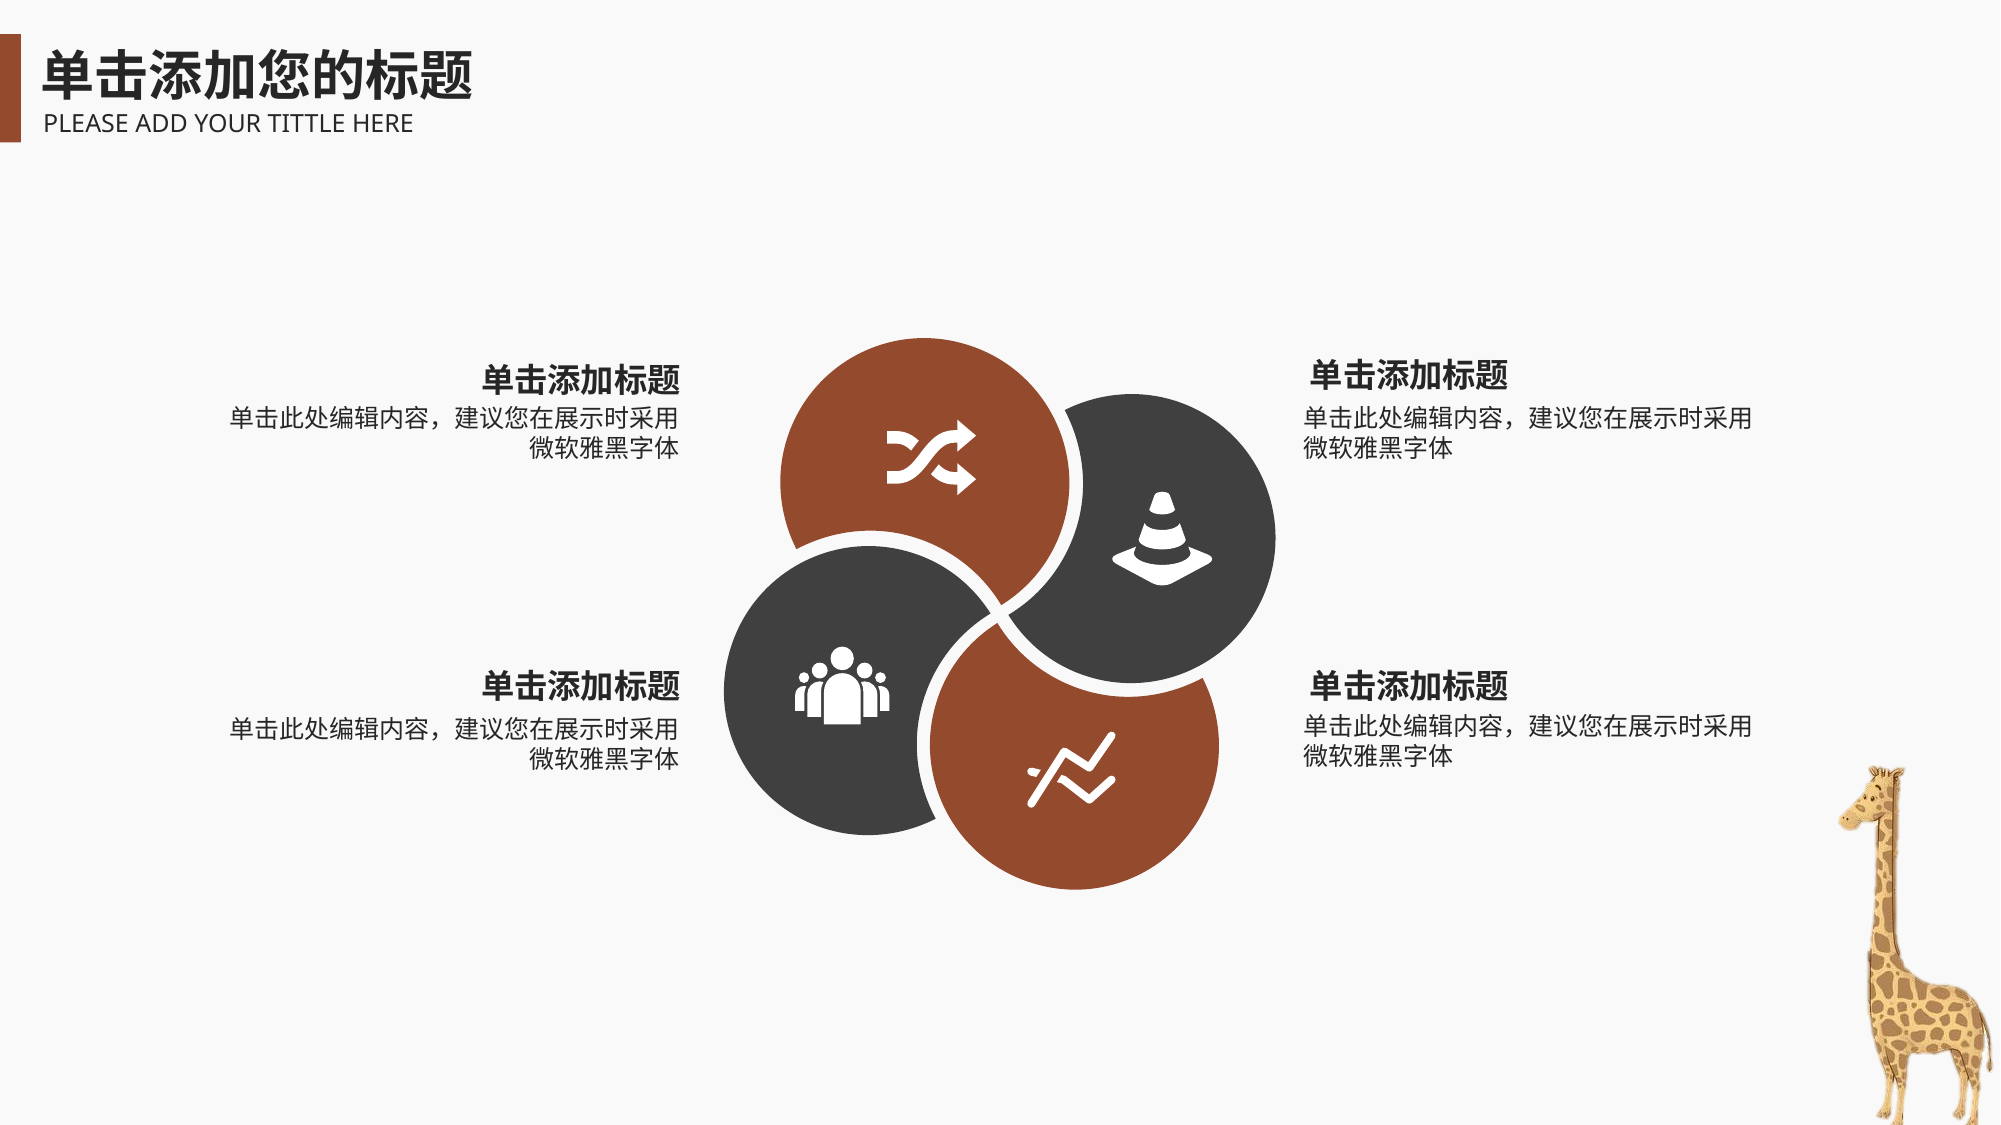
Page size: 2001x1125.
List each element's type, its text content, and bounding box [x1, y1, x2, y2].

text_box [723, 546, 991, 836]
text_box [878, 685, 890, 711]
text_box 单击此处编辑内容，建议您在展示时采用微软雅黑字体 [1303, 710, 1778, 771]
text_box [795, 685, 807, 711]
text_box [25, 34, 516, 146]
text_box [830, 646, 854, 671]
text_box [875, 672, 886, 684]
text_box [930, 463, 977, 496]
text_box [1112, 546, 1213, 586]
text_box [1008, 394, 1276, 684]
text_box 单击此处编辑内容，建议您在展示时采用微软雅黑字体 [1303, 402, 1778, 463]
text_box 单击添加标题 [1294, 657, 1771, 713]
text_box [780, 338, 1070, 606]
text_box 单击添加标题 [217, 657, 696, 714]
text_box 单击添加标题 [288, 357, 696, 401]
text_box [798, 672, 810, 684]
picture [1813, 735, 2001, 1125]
text_box [1138, 523, 1186, 550]
text_box [929, 622, 1219, 890]
text_box [1027, 731, 1116, 808]
text_box [861, 681, 878, 717]
text_box [807, 681, 824, 717]
text_box 单击添加标题 [1294, 346, 1771, 403]
text_box [887, 419, 977, 484]
text_box [1149, 491, 1176, 515]
text_box 单击此处编辑内容，建议您在展示时采用微软雅黑字体 [205, 402, 680, 463]
text_box [856, 662, 873, 679]
text_box [823, 673, 861, 725]
text_box [811, 662, 828, 679]
text_box 单击此处编辑内容，建议您在展示时采用微软雅黑字体 [205, 713, 680, 774]
